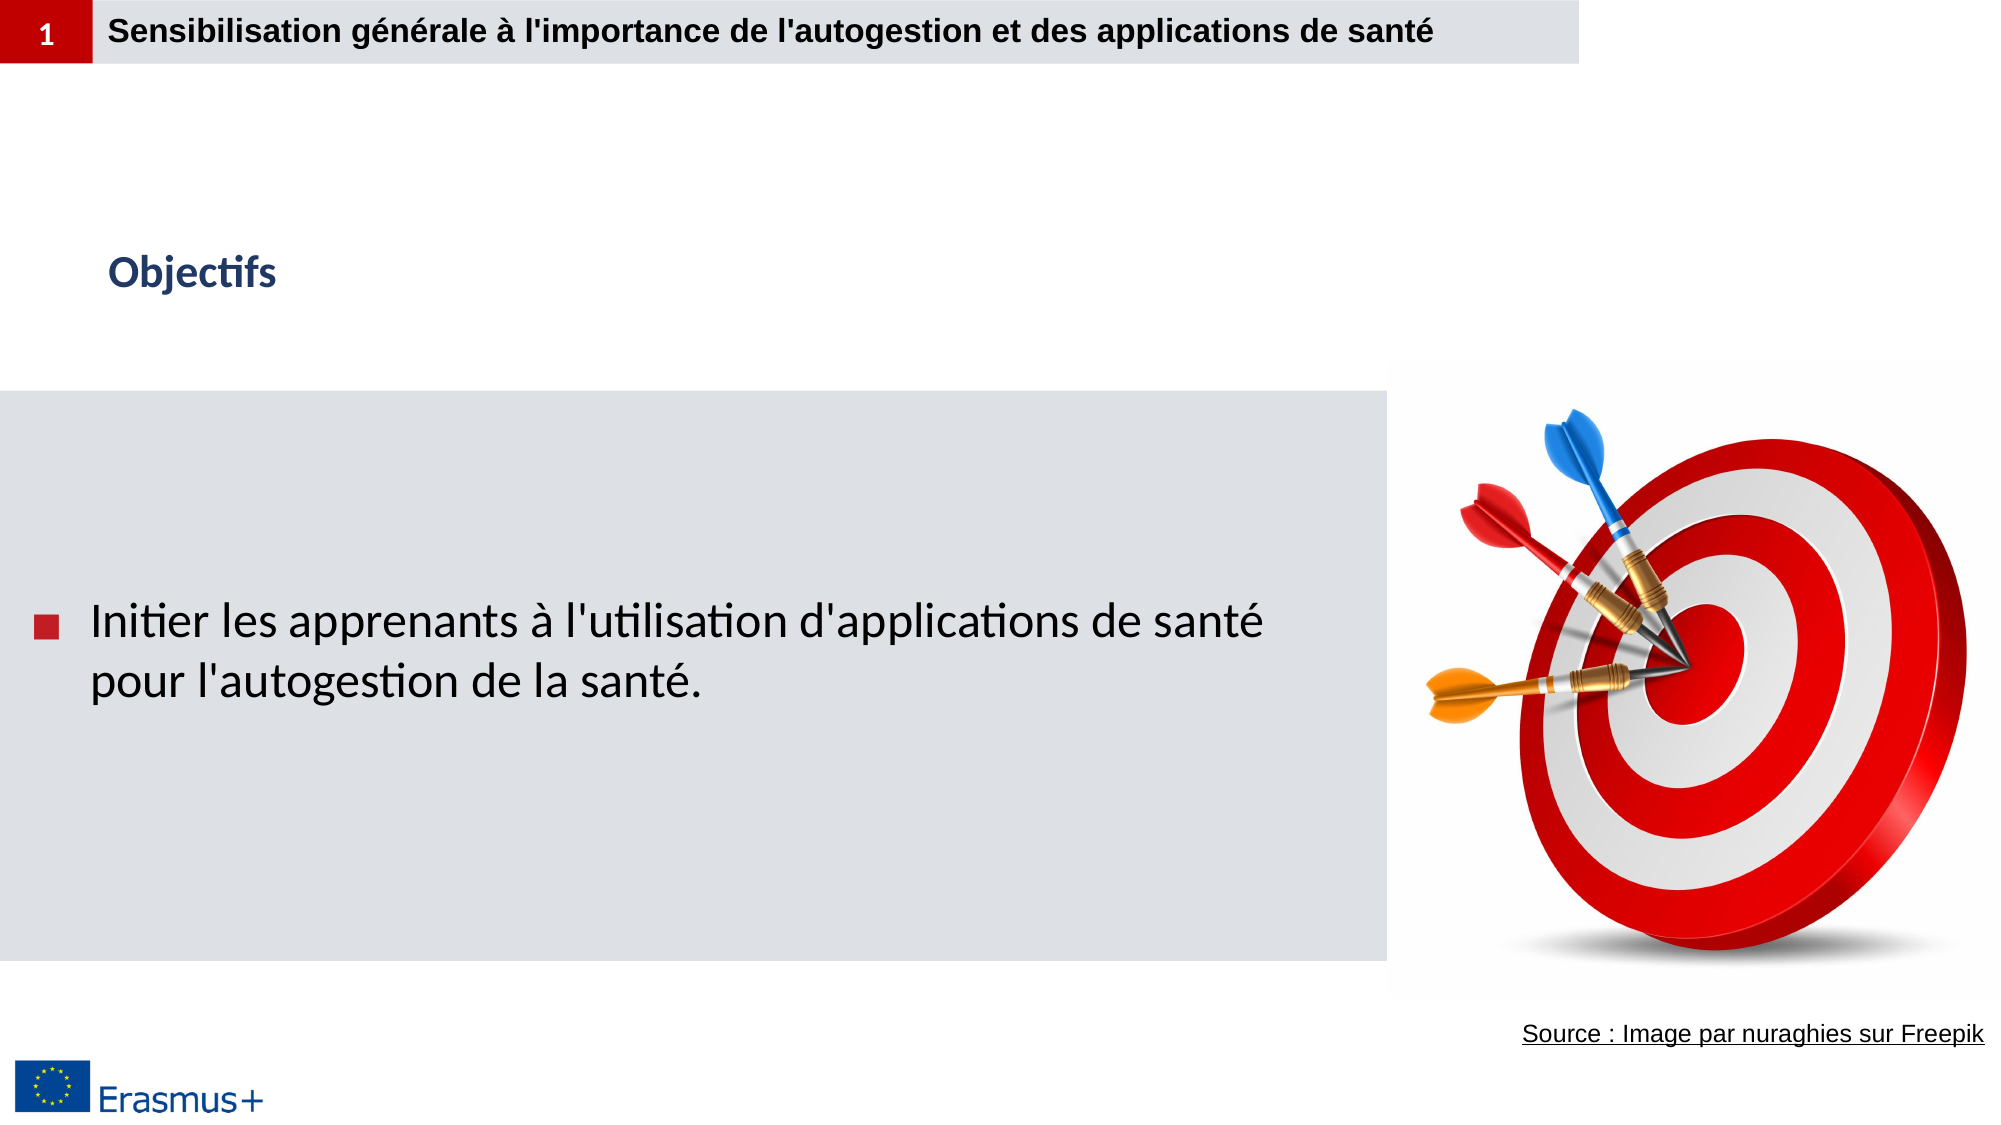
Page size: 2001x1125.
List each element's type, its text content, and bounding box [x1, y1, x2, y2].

picture [1387, 361, 2000, 998]
picture [0, 1045, 277, 1125]
text_box 1 [0, 0, 93, 64]
text_box Sensibilisation générale à l'importance de l'autogestion et des applications de santé [93, 0, 1579, 64]
text_box Source : Image par nuraghies sur Freepik [1363, 1009, 2000, 1055]
text_box [0, 390, 1382, 961]
list Initier les apprenants à l'utilisation d'applications de santé pour l'autogestion de la santé. [0, 580, 1364, 962]
title Objectifs [93, 221, 1725, 324]
